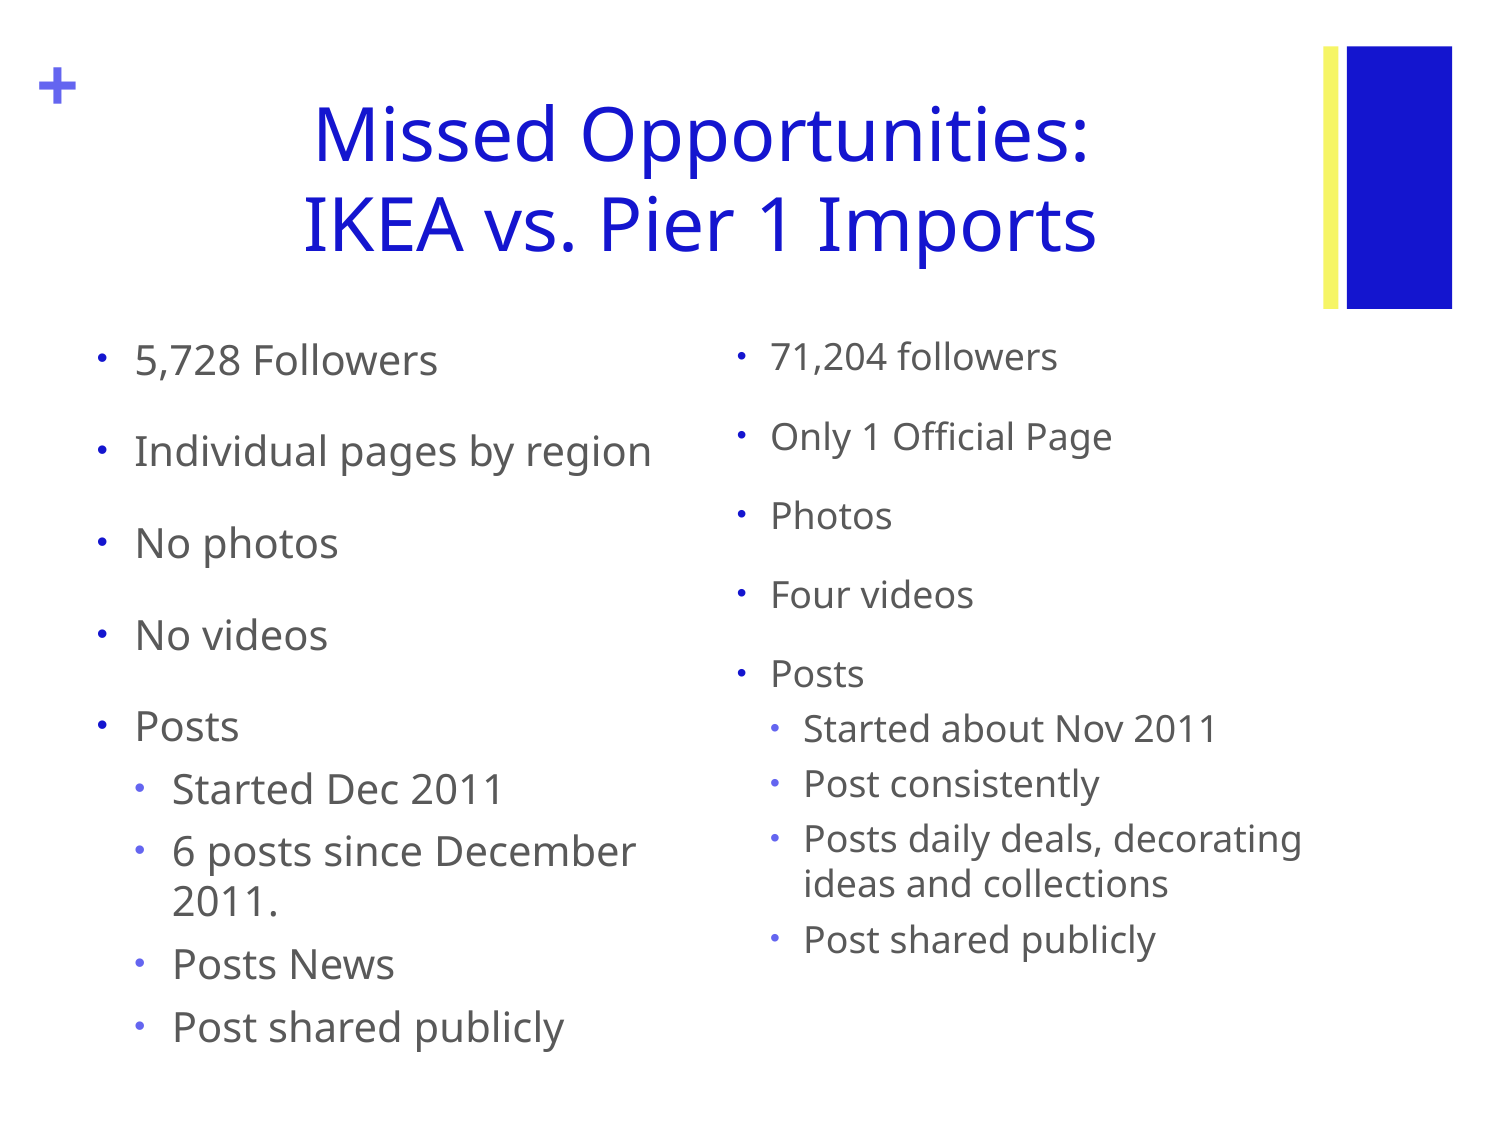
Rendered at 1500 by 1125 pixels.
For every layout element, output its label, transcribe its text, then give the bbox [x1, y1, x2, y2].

list 71,204 followers Only 1 Official Page Photos Four videos Posts Started about Nov 2011 Post consistently Posts daily deals, decorating ideas and collections Post shared publicly [721, 325, 1322, 1005]
title Missed Opportunities: IKEA vs. Pier 1 Imports [81, 79, 1322, 263]
list 5,728 Followers Individual pages by region No photos No videos Posts Started Dec 2011 6 posts since December 2011. Posts News Post shared publicly [81, 325, 682, 1005]
